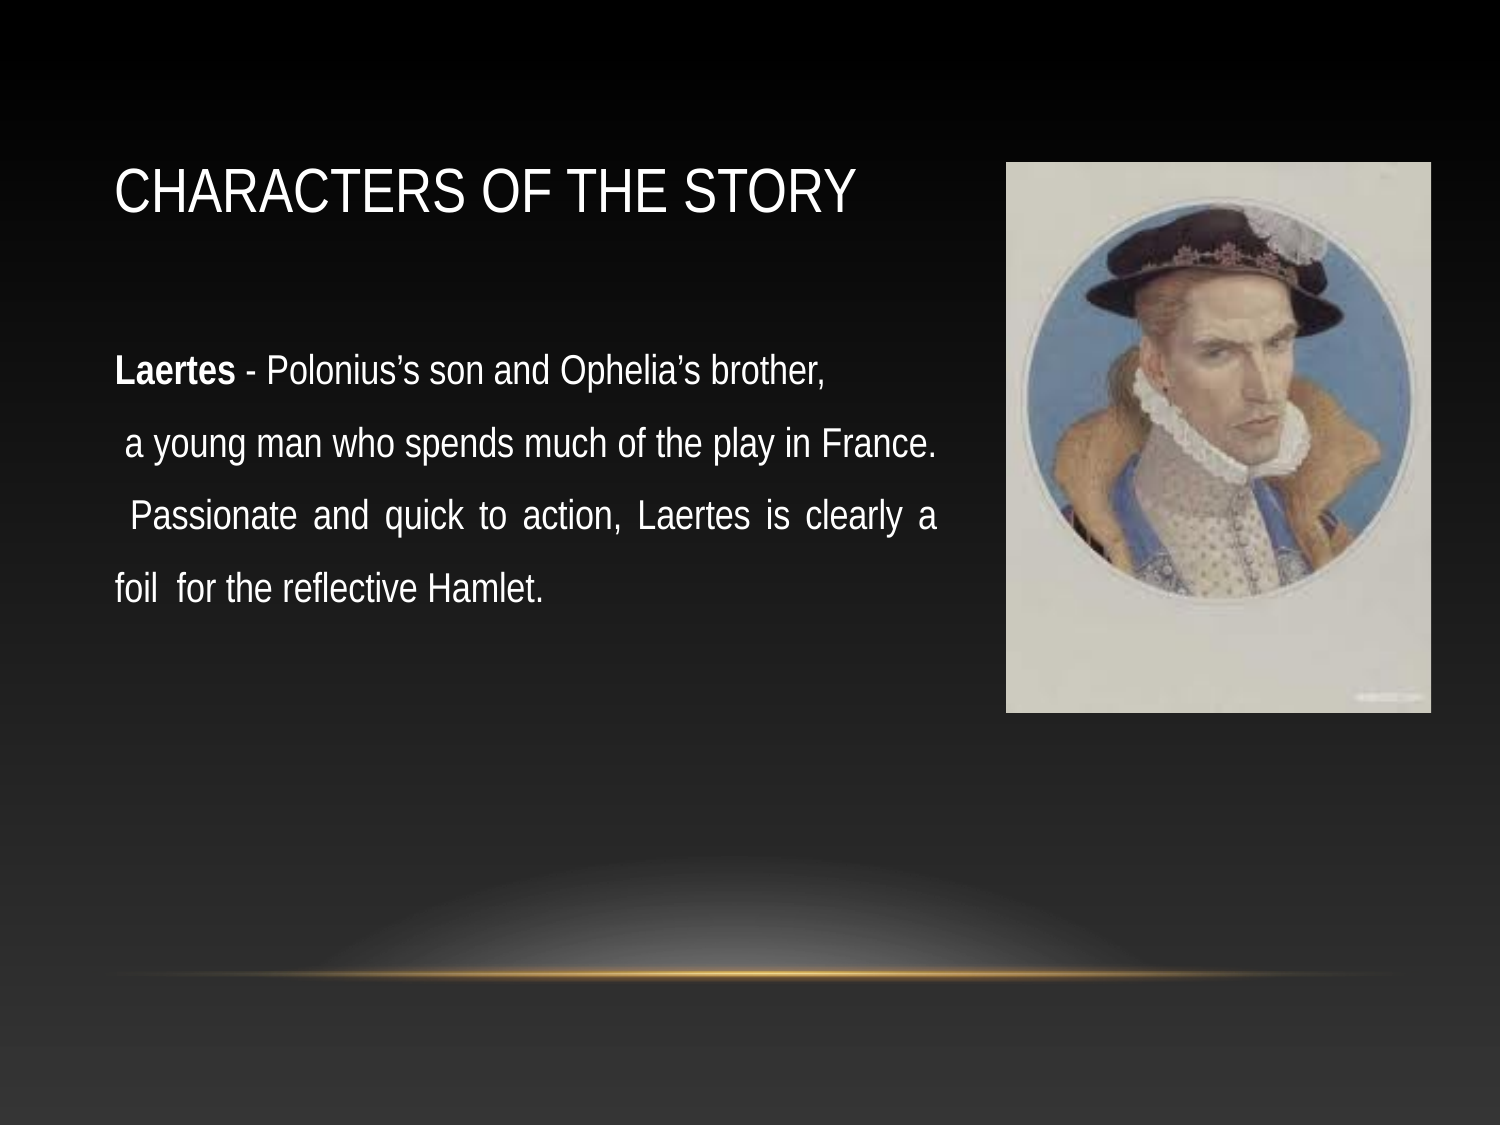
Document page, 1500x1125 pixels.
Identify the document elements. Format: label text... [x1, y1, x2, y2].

text_box [1006, 162, 1432, 713]
picture [0, 0, 1500, 1125]
title CHARACTERS OF THE STORY [112, 147, 863, 317]
text_box Laertes - Polonius’s son and Ophelia’s brother, a young man who spends much of the play in France. Passionate and quick to action, Laertes is clearly a foil for the reflective Hamlet. [112, 317, 938, 611]
